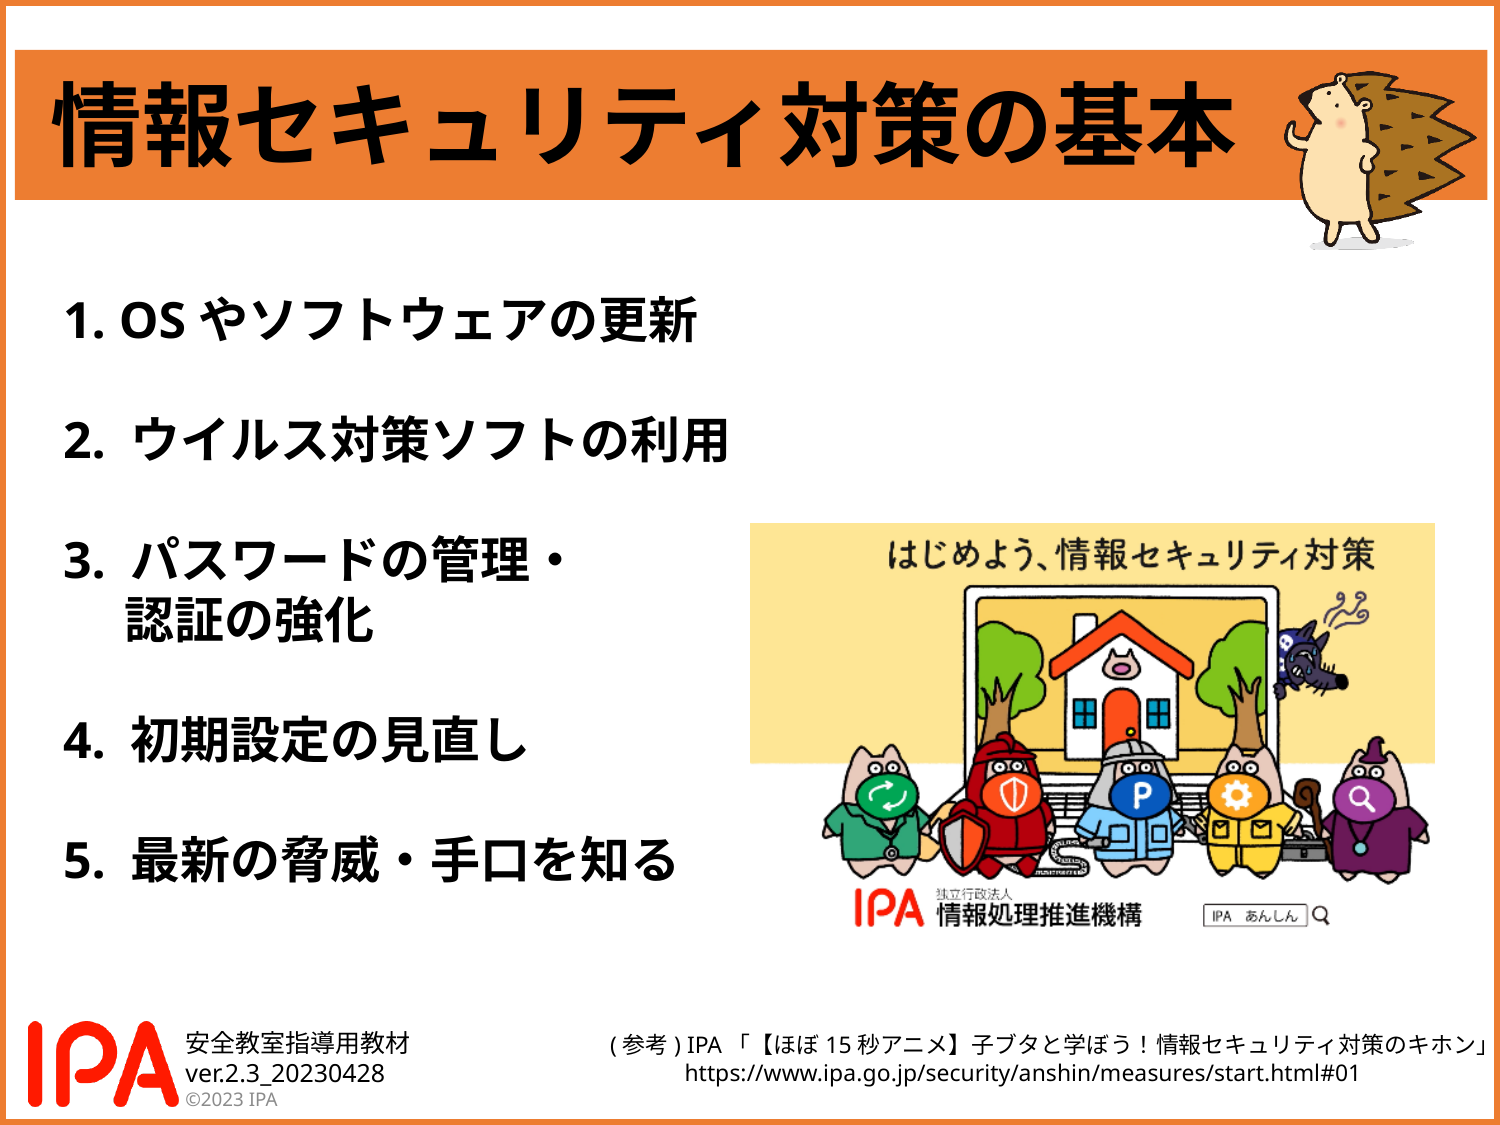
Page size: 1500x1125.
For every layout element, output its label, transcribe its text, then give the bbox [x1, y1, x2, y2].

text_box (参考) IPA「【ほぼ15秒アニメ】子ブタと学ぼう！情報セキュリティ対策のキホン」 https://www.ipa.go.jp/security/anshin/measures/start.html#01 [595, 1023, 1500, 1094]
title 情報セキュリティ対策の基本 [35, 65, 1341, 195]
picture [1284, 71, 1477, 250]
picture [28, 1021, 179, 1107]
text_box 1. OSやソフトウェアの更新 2. ウイルス対策ソフトの利用 3. パスワードの管理・ 認証の強化 4. 初期設定の見直し 5. 最新の脅威・手口を知る [48, 281, 860, 896]
picture [749, 523, 1435, 942]
